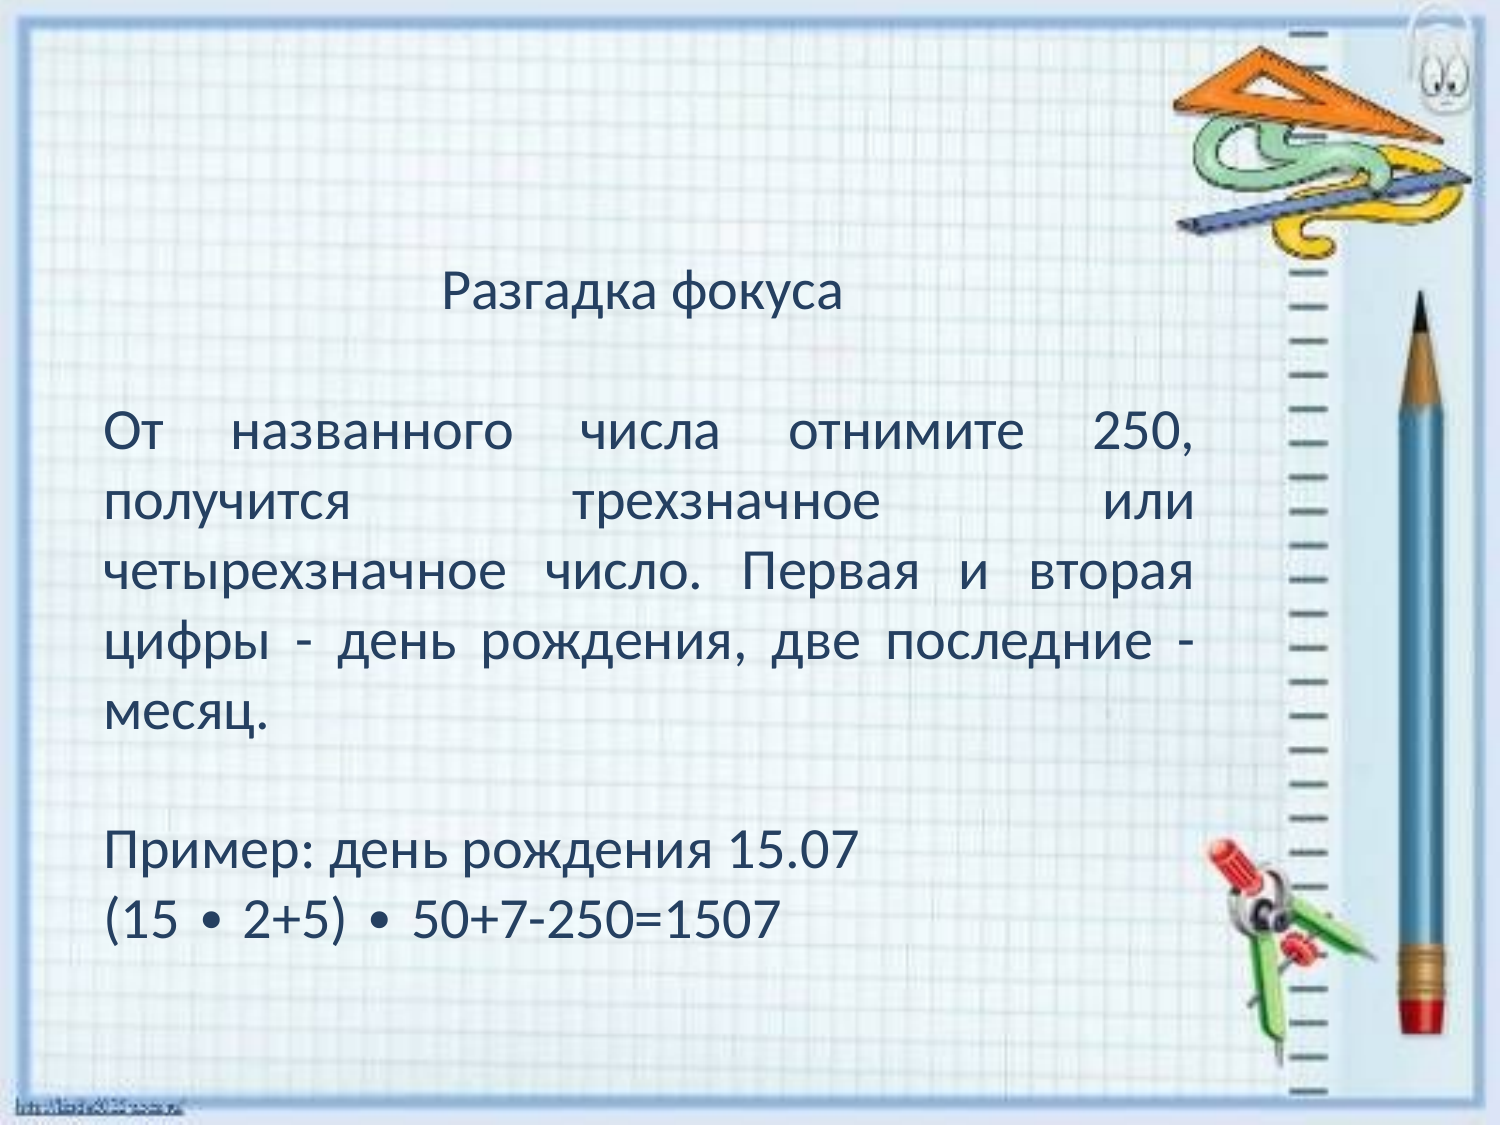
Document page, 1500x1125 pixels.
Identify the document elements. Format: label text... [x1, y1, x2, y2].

picture [0, 0, 1500, 1125]
text_box Разгадка фокуса От названного числа отнимите 250, получится трехзначное или четырехзначное число. Первая и вторая цифры - день рождения, две последние - месяц. Пример: день рождения 15.07 (15 ∙ 2+5) ∙ 50+7-250=1507 [88, 243, 1211, 958]
